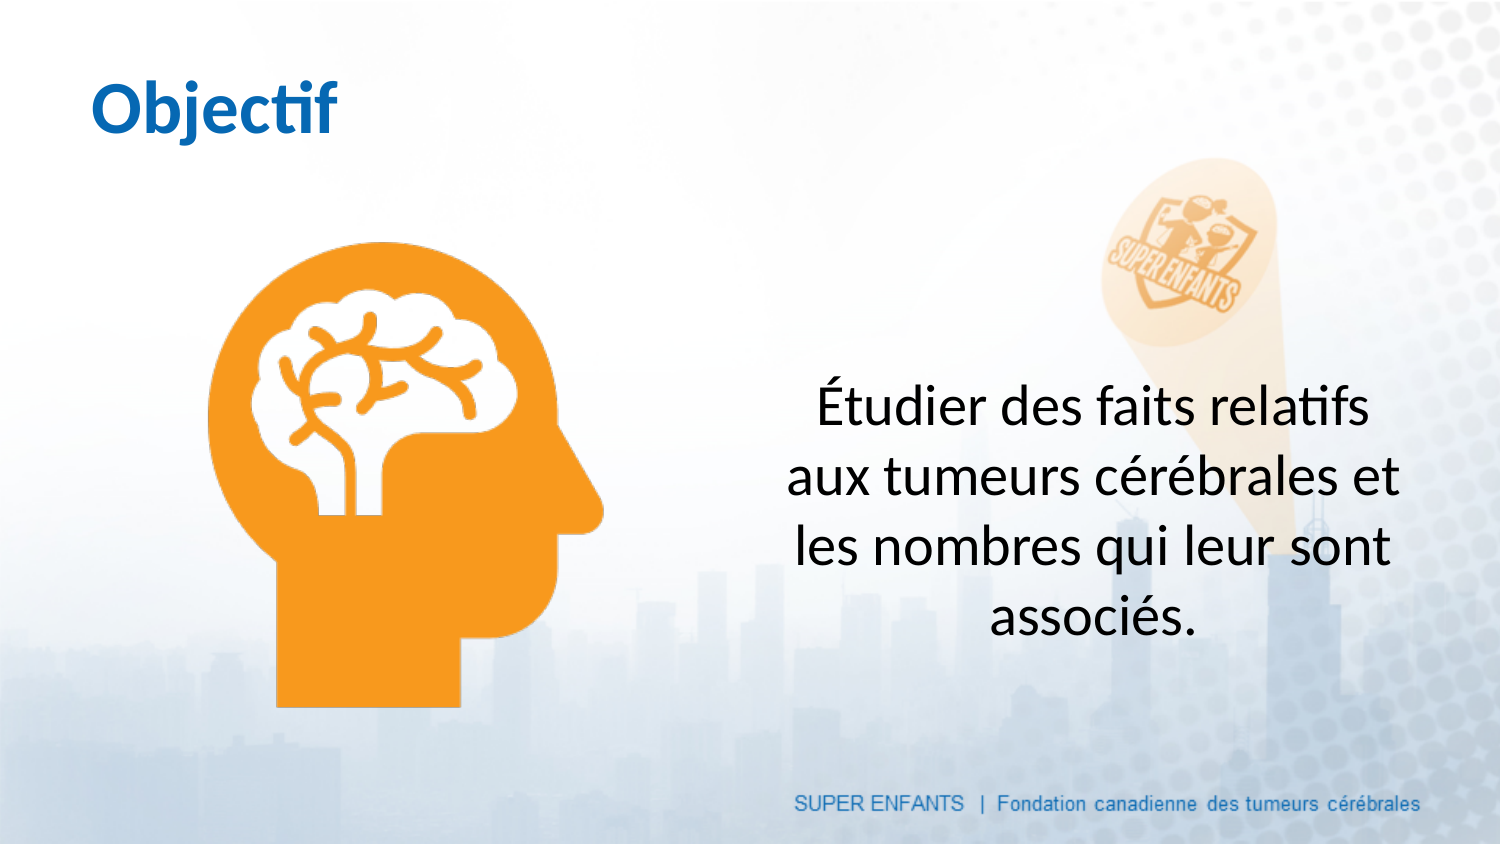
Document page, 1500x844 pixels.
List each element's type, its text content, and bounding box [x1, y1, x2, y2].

list Étudier des faits relatifs aux tumeurs cérébrales et les nombres qui leur sont associés. [762, 196, 1426, 754]
title Objectif [76, 33, 1426, 175]
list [127, 196, 685, 754]
picture [0, 0, 1500, 844]
